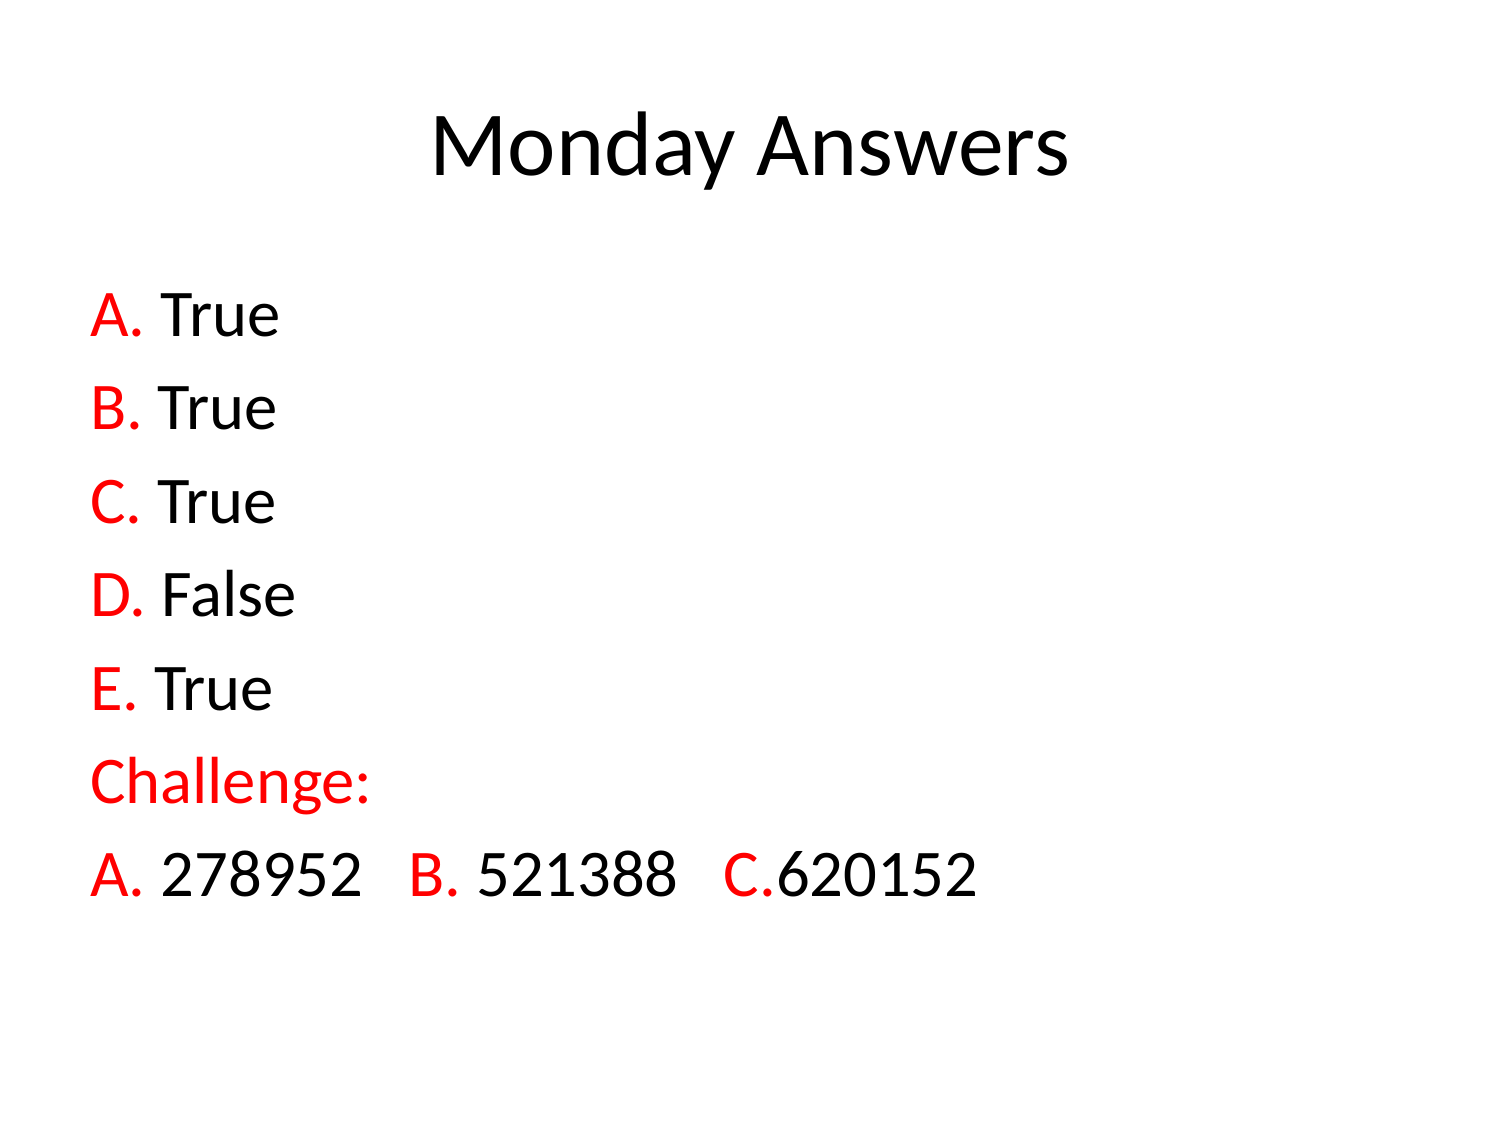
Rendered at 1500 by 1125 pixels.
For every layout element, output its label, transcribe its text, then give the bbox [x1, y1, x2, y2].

list A. True B. True C. True D. False E. True Challenge: A. 278952 B. 521388 C.620152 [75, 262, 1425, 1005]
title Monday Answers [75, 45, 1425, 233]
